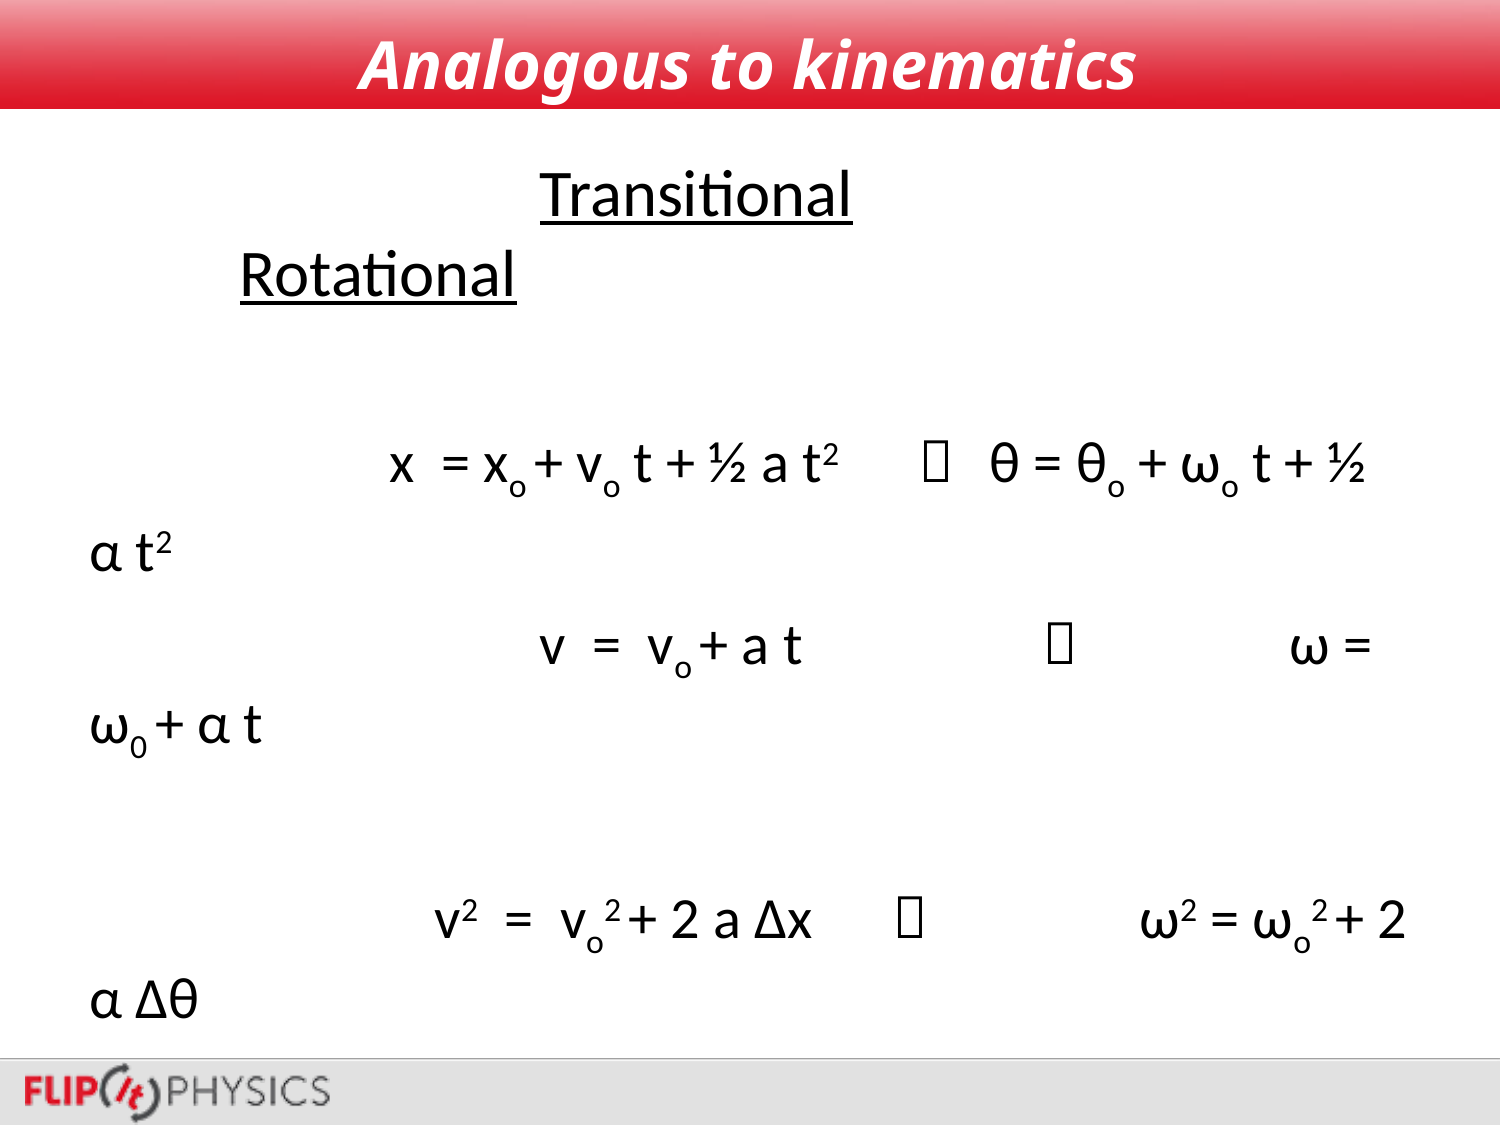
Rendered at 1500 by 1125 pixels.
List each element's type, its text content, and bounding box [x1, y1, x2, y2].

list Transitional Rotational x = xo + vo t + ½ a t2  θ = θo + ωo t + ½ α t2 v = vo + a t  ω = ω0 + α t v2 = vo2 + 2 a Δx  ω2 = ωo2 + 2 α Δθ [75, 142, 1425, 1020]
title Analogous to kinematics [75, 15, 1425, 91]
picture [0, 1058, 1500, 1125]
picture [0, 0, 1500, 109]
